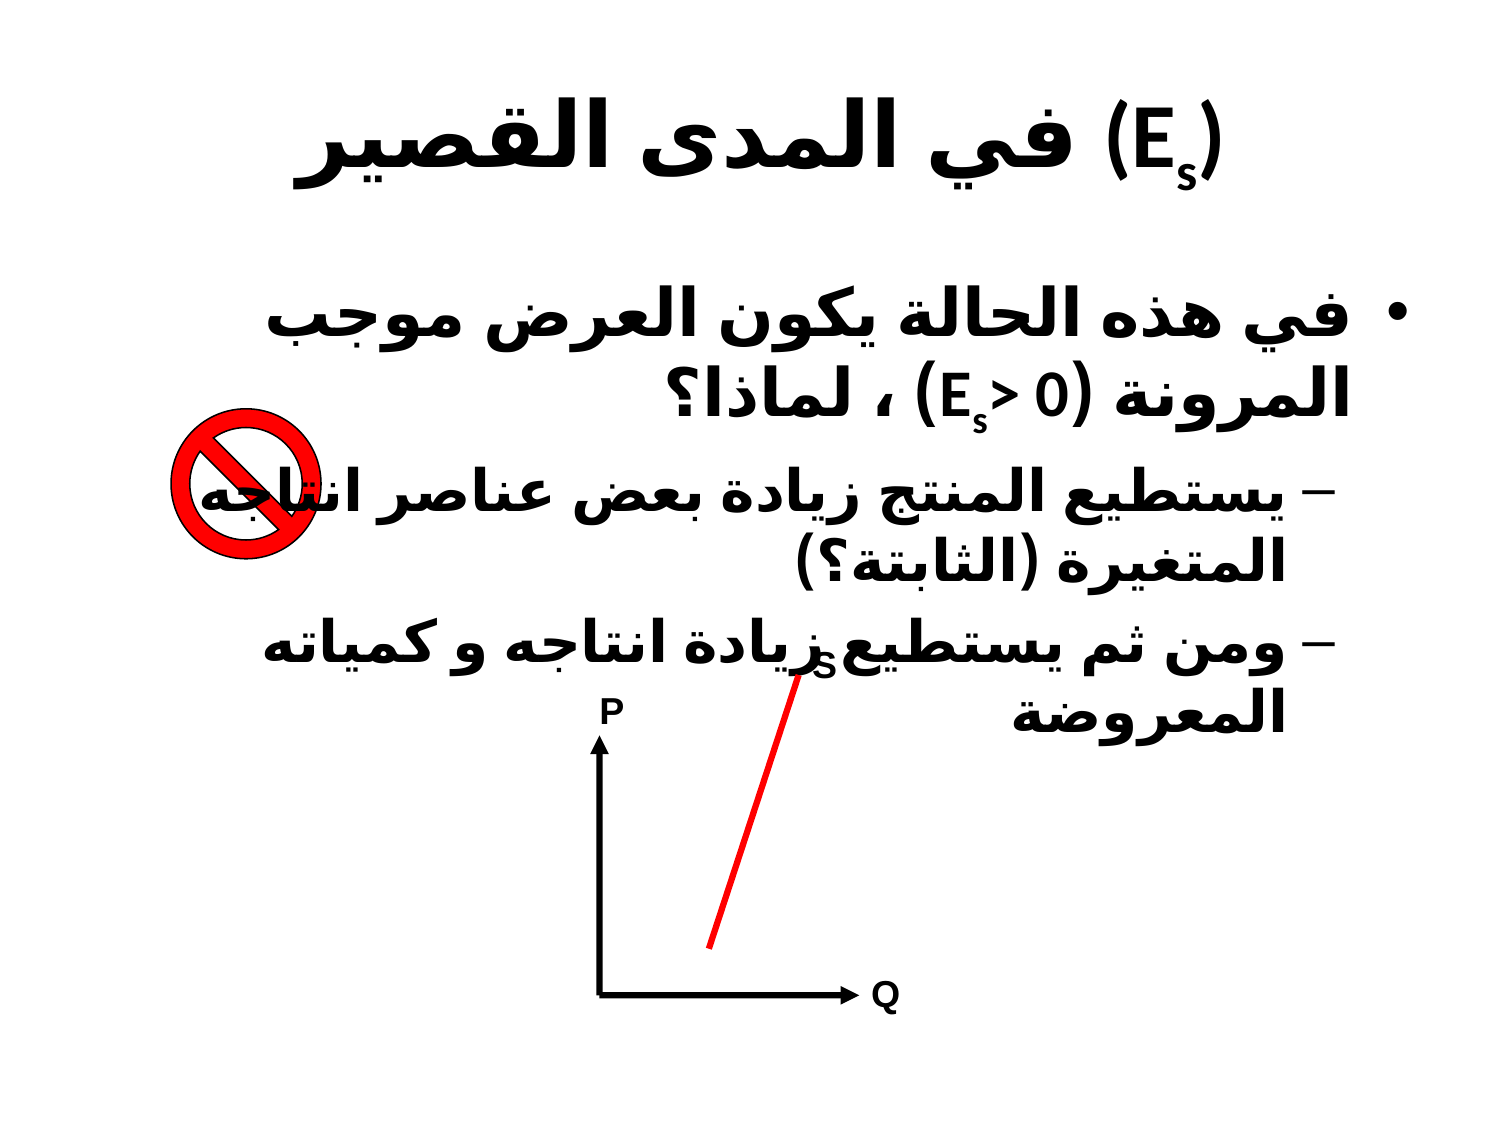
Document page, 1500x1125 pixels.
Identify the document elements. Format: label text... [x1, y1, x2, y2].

text_box Q [856, 962, 916, 1023]
text_box P [584, 679, 640, 740]
text_box S [797, 633, 853, 693]
text_box [599, 989, 856, 1002]
text_box [593, 740, 606, 995]
list في هذه الحالة يكون العرض موجب المرونة (Es> 0) ، لماذا؟ يستطيع المنتج زيادة بعض عناصر انتاجه المتغيرة (الثابتة؟) ومن ثم يستطيع زيادة انتاجه و كمياته المعروضة [75, 262, 1425, 1005]
title في المدى القصير (Es) [75, 45, 1425, 233]
